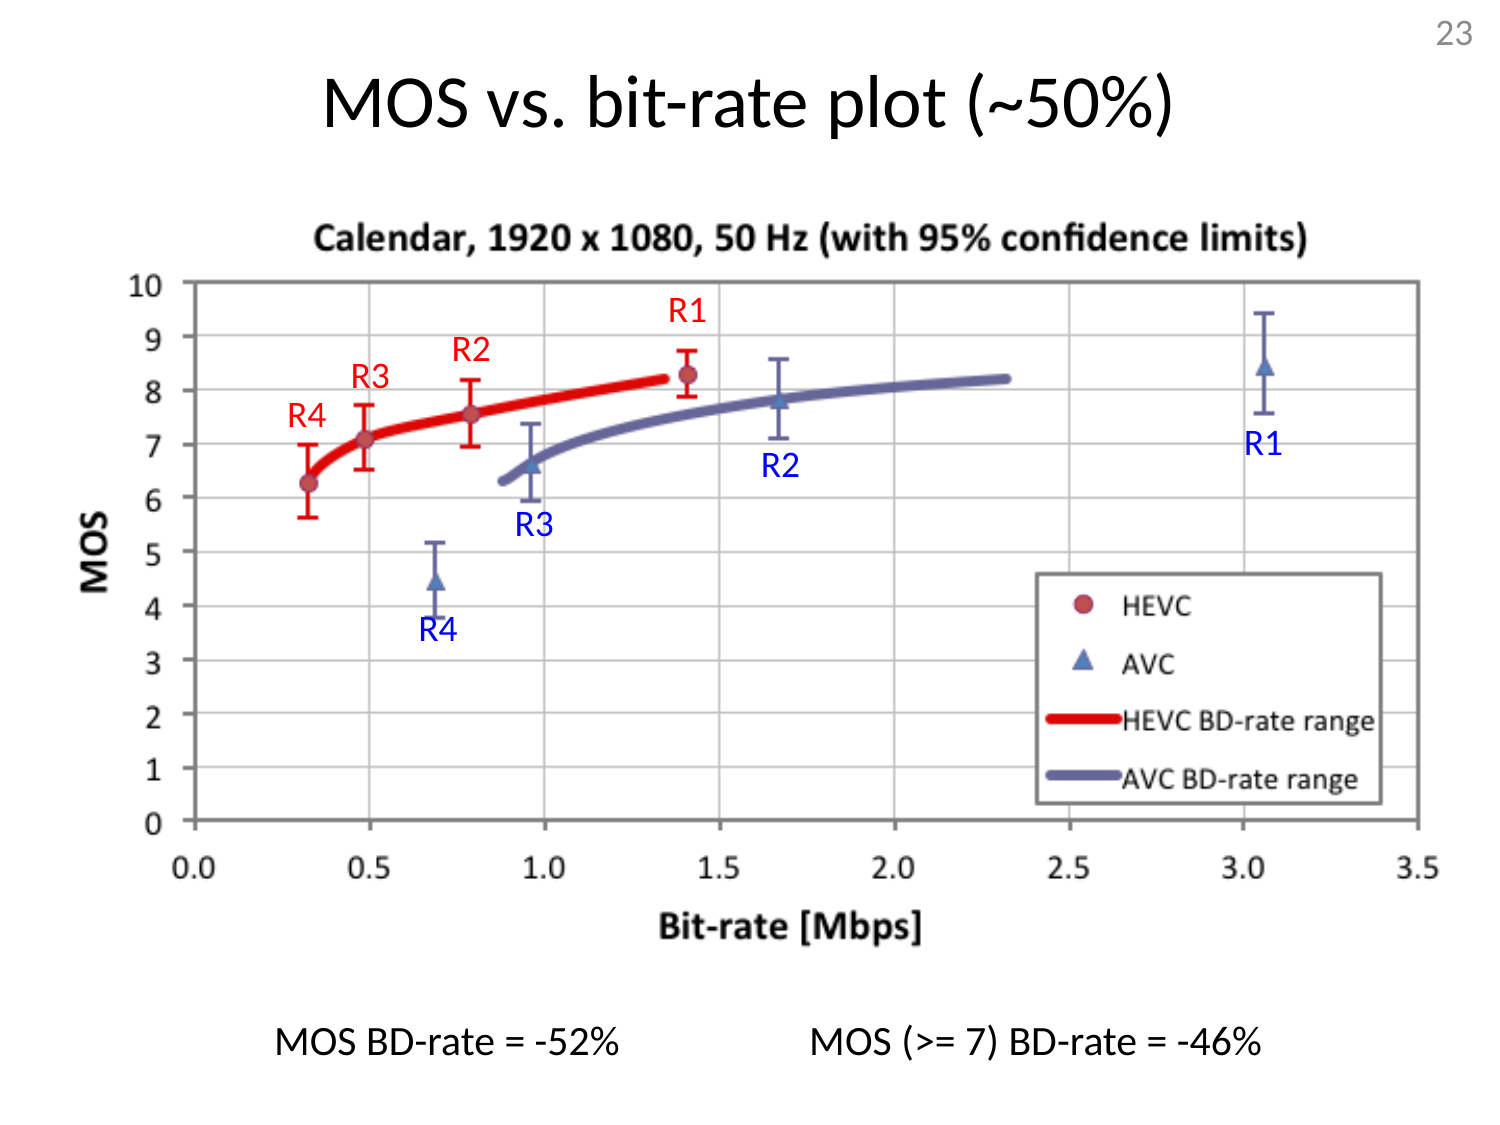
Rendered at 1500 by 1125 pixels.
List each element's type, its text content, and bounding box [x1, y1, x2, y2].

picture [0, 172, 1500, 953]
text_box MOS BD-rate = -52% MOS (>= 7) BD-rate = -46% [259, 1006, 1278, 1071]
slide_number 23 [1374, 0, 1489, 60]
text_box MOS vs. bit-rate plot (~50%) [26, 45, 1473, 158]
